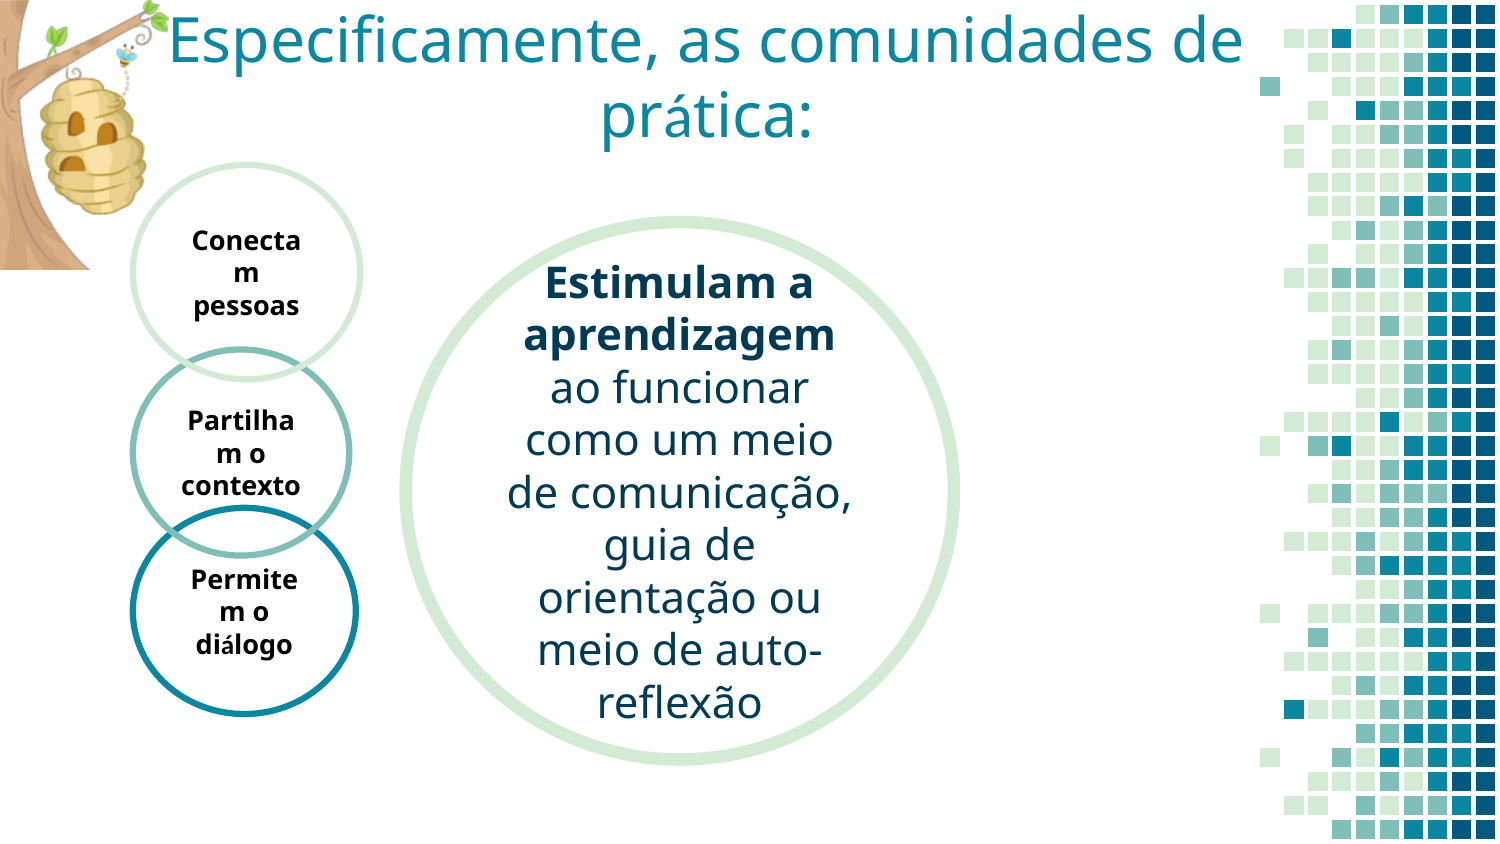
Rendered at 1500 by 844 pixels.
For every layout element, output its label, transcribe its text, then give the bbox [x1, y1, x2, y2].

picture [0, 0, 169, 270]
title Especificamente, as comunidades de prática: [173, 59, 1312, 165]
text_box Conectam pessoas [133, 164, 361, 380]
text_box Permitem o diálogo [132, 530, 356, 715]
text_box Partilham o contexto [132, 363, 350, 556]
text_box Estimulam a aprendizagem ao funcionar como um meio de comunicação, guia de orientação ou meio de auto-reflexão [405, 221, 954, 760]
